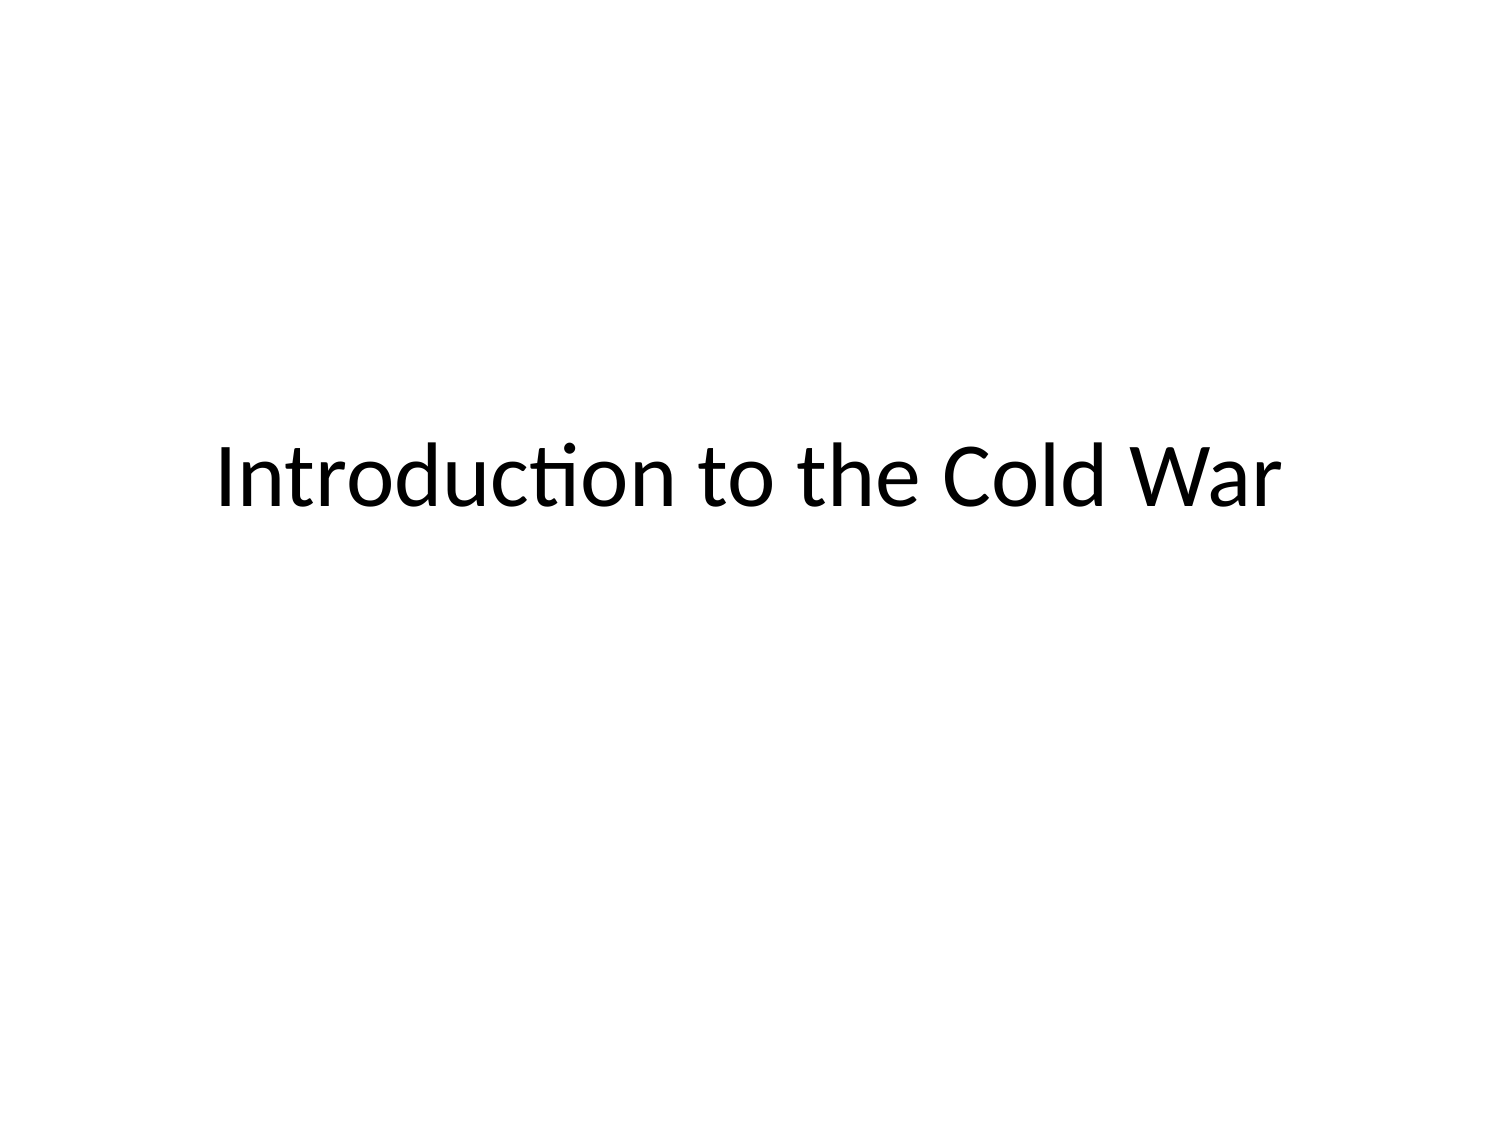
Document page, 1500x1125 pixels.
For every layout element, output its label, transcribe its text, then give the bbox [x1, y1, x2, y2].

title Introduction to the Cold War [112, 349, 1388, 591]
